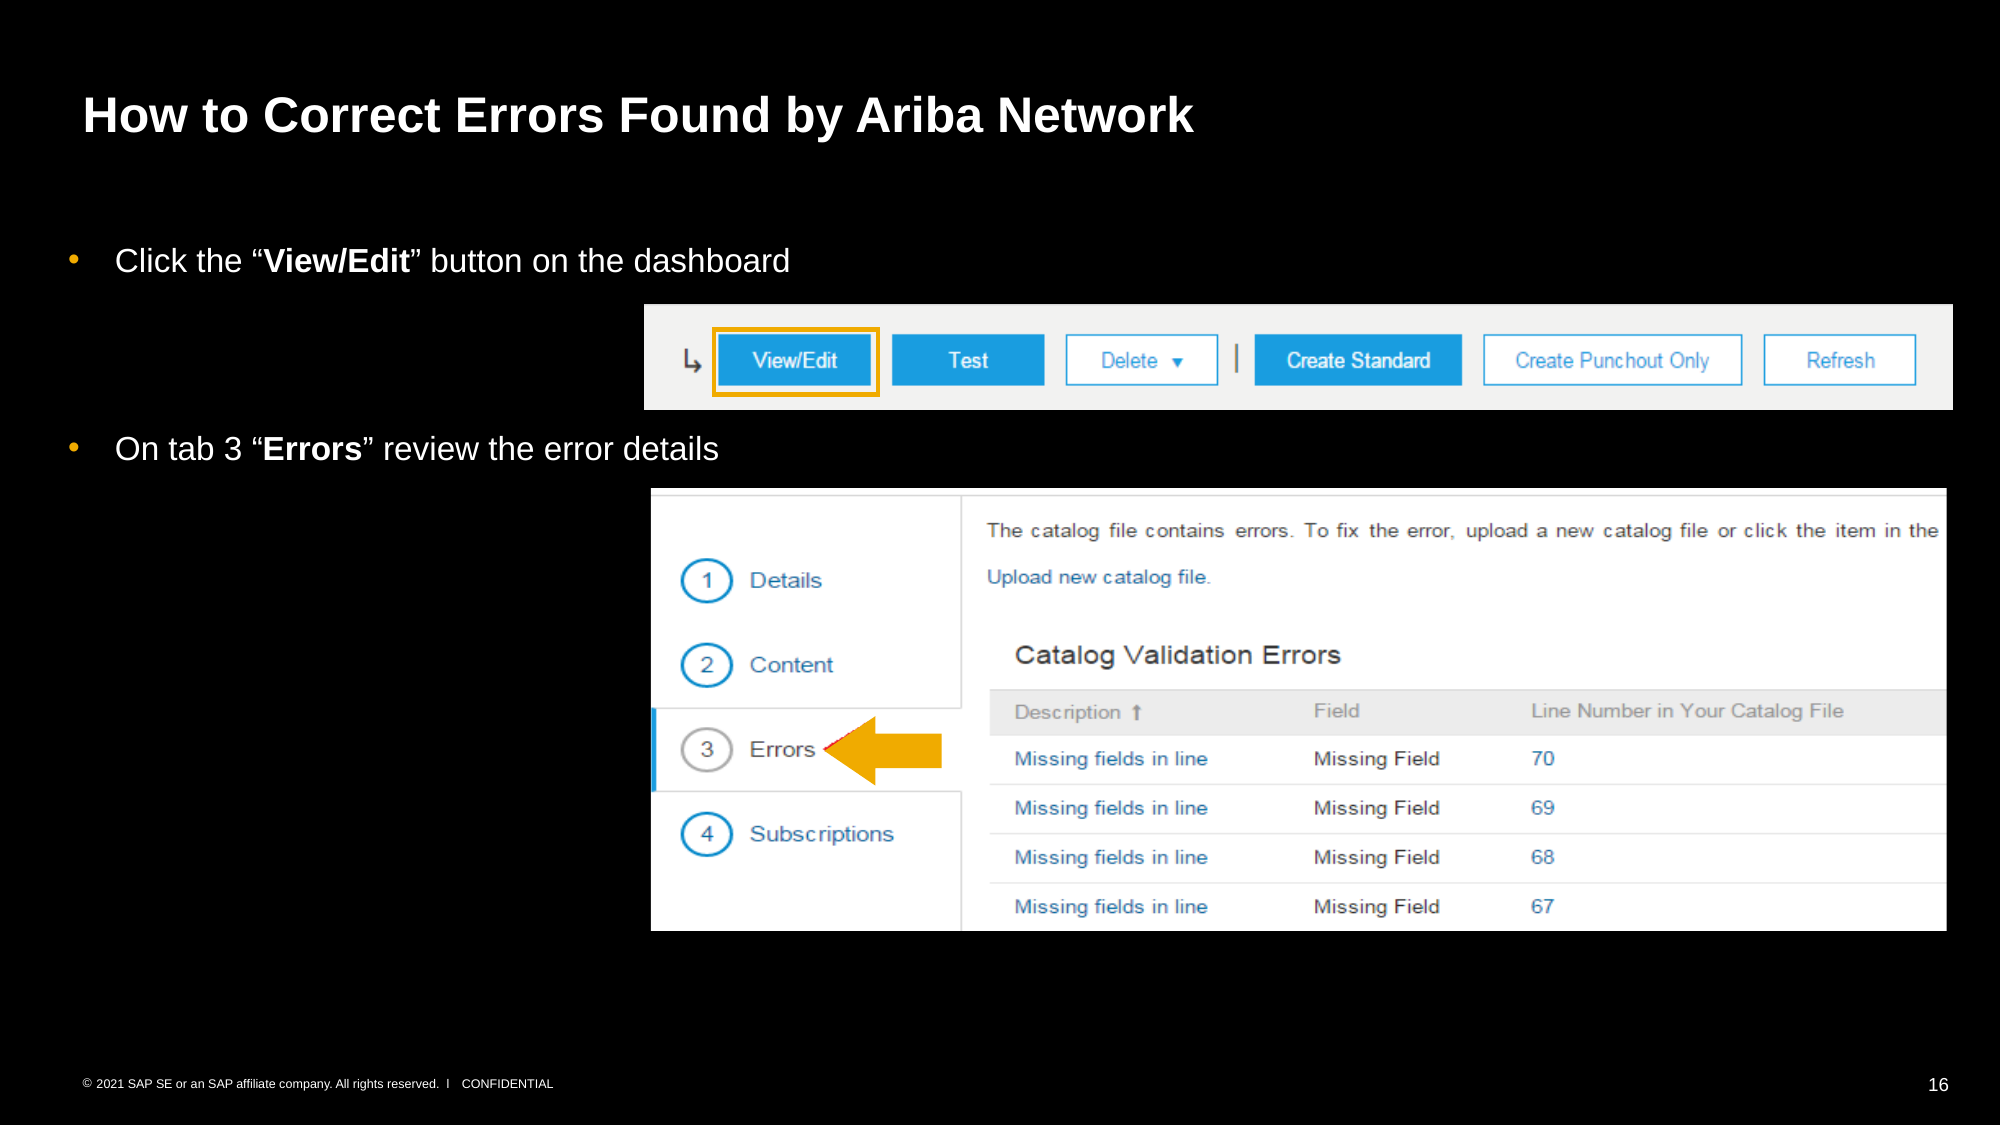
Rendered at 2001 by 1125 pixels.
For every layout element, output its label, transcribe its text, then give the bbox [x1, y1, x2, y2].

picture [644, 303, 1954, 410]
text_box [650, 488, 1948, 931]
text_box On tab 3 “Errors” review the error details [53, 419, 1054, 475]
text_box Click the “View/Edit” button on the dashboard [53, 231, 1947, 287]
title How to Correct Errors Found by Ariba Network [82, 82, 1918, 144]
